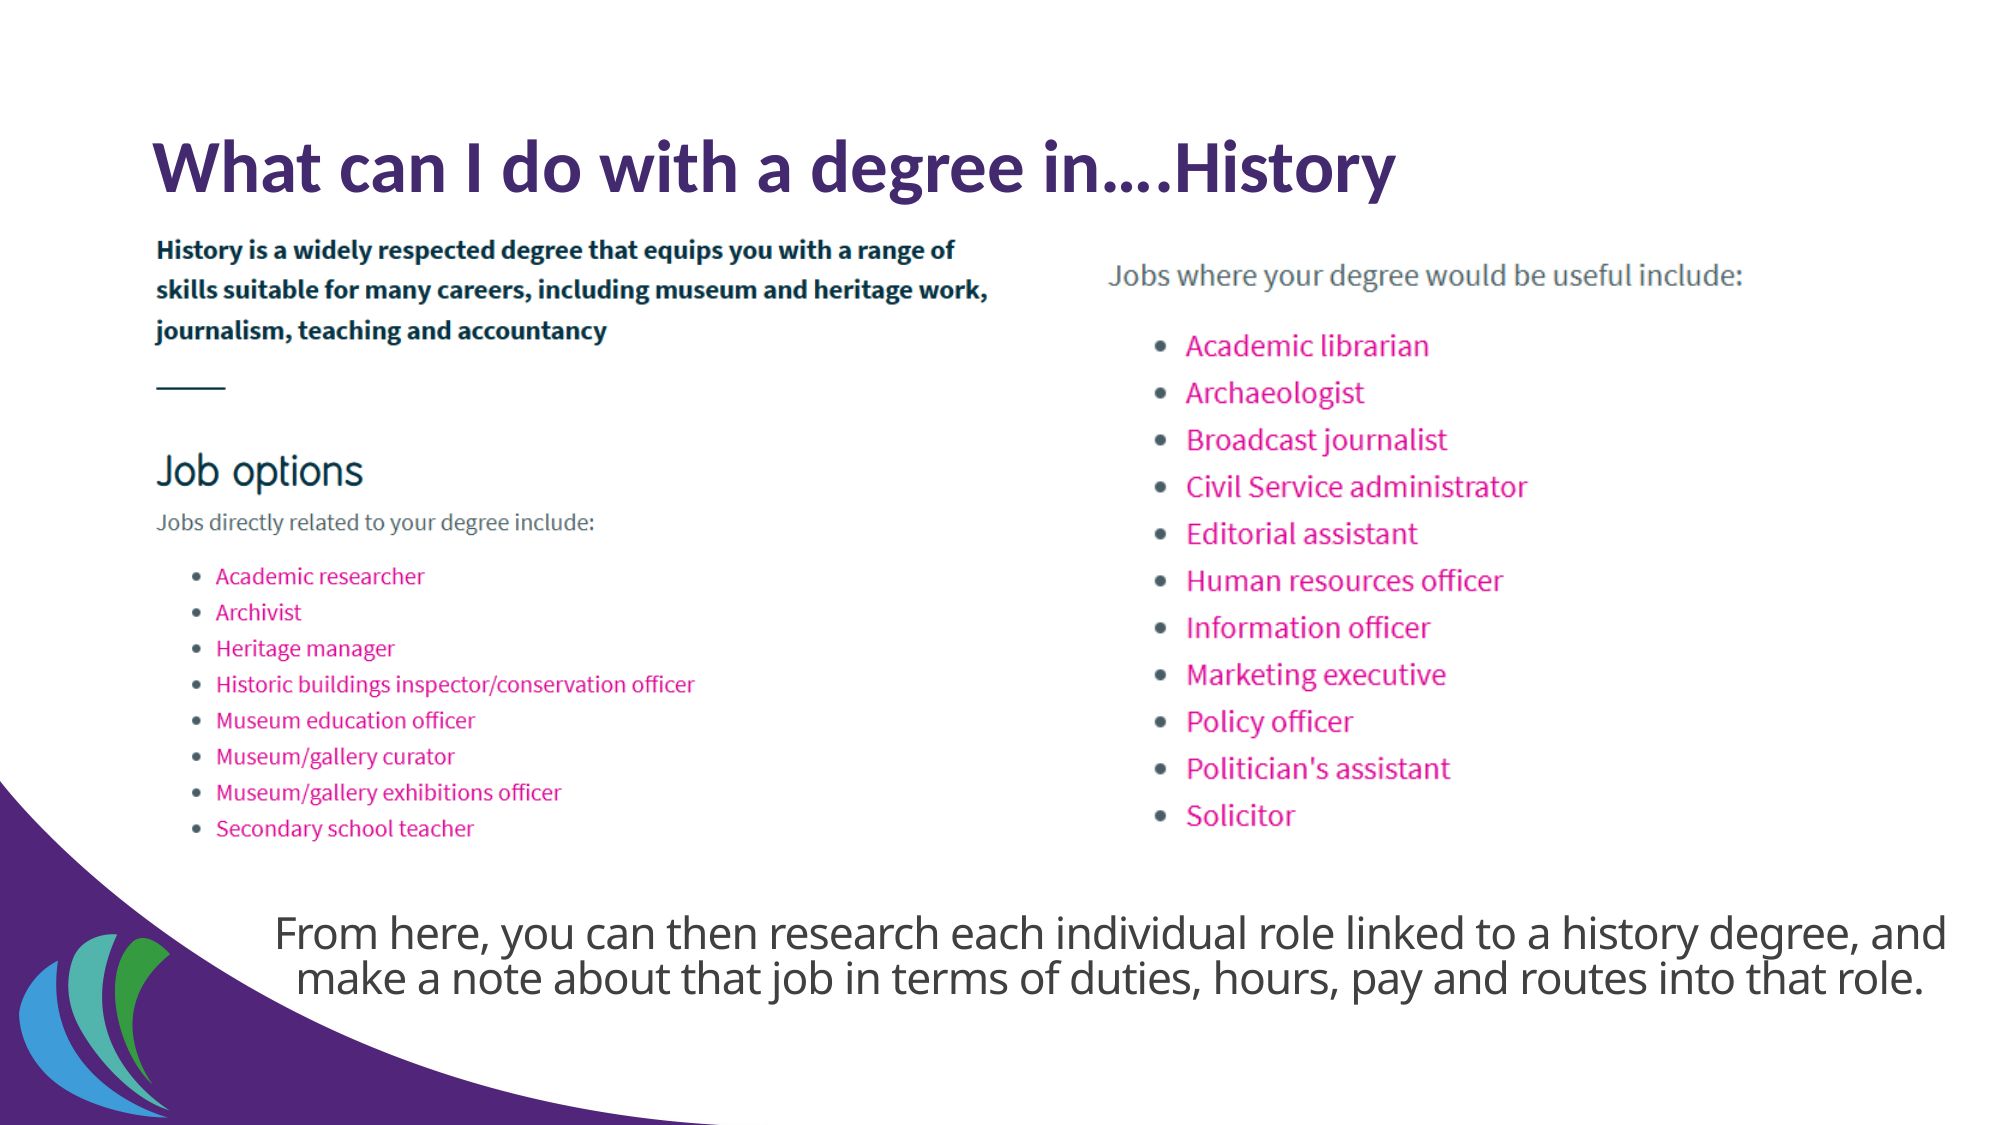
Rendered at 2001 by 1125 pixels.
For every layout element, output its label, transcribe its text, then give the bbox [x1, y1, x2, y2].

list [136, 228, 1001, 864]
title What can I do with a degree in….History [137, 59, 1863, 278]
text_box From here, you can then research each individual role linked to a history degree, and make a note about that job in terms of duties, hours, pay and routes into that role. [248, 902, 1974, 1011]
picture [0, 1, 2000, 1125]
